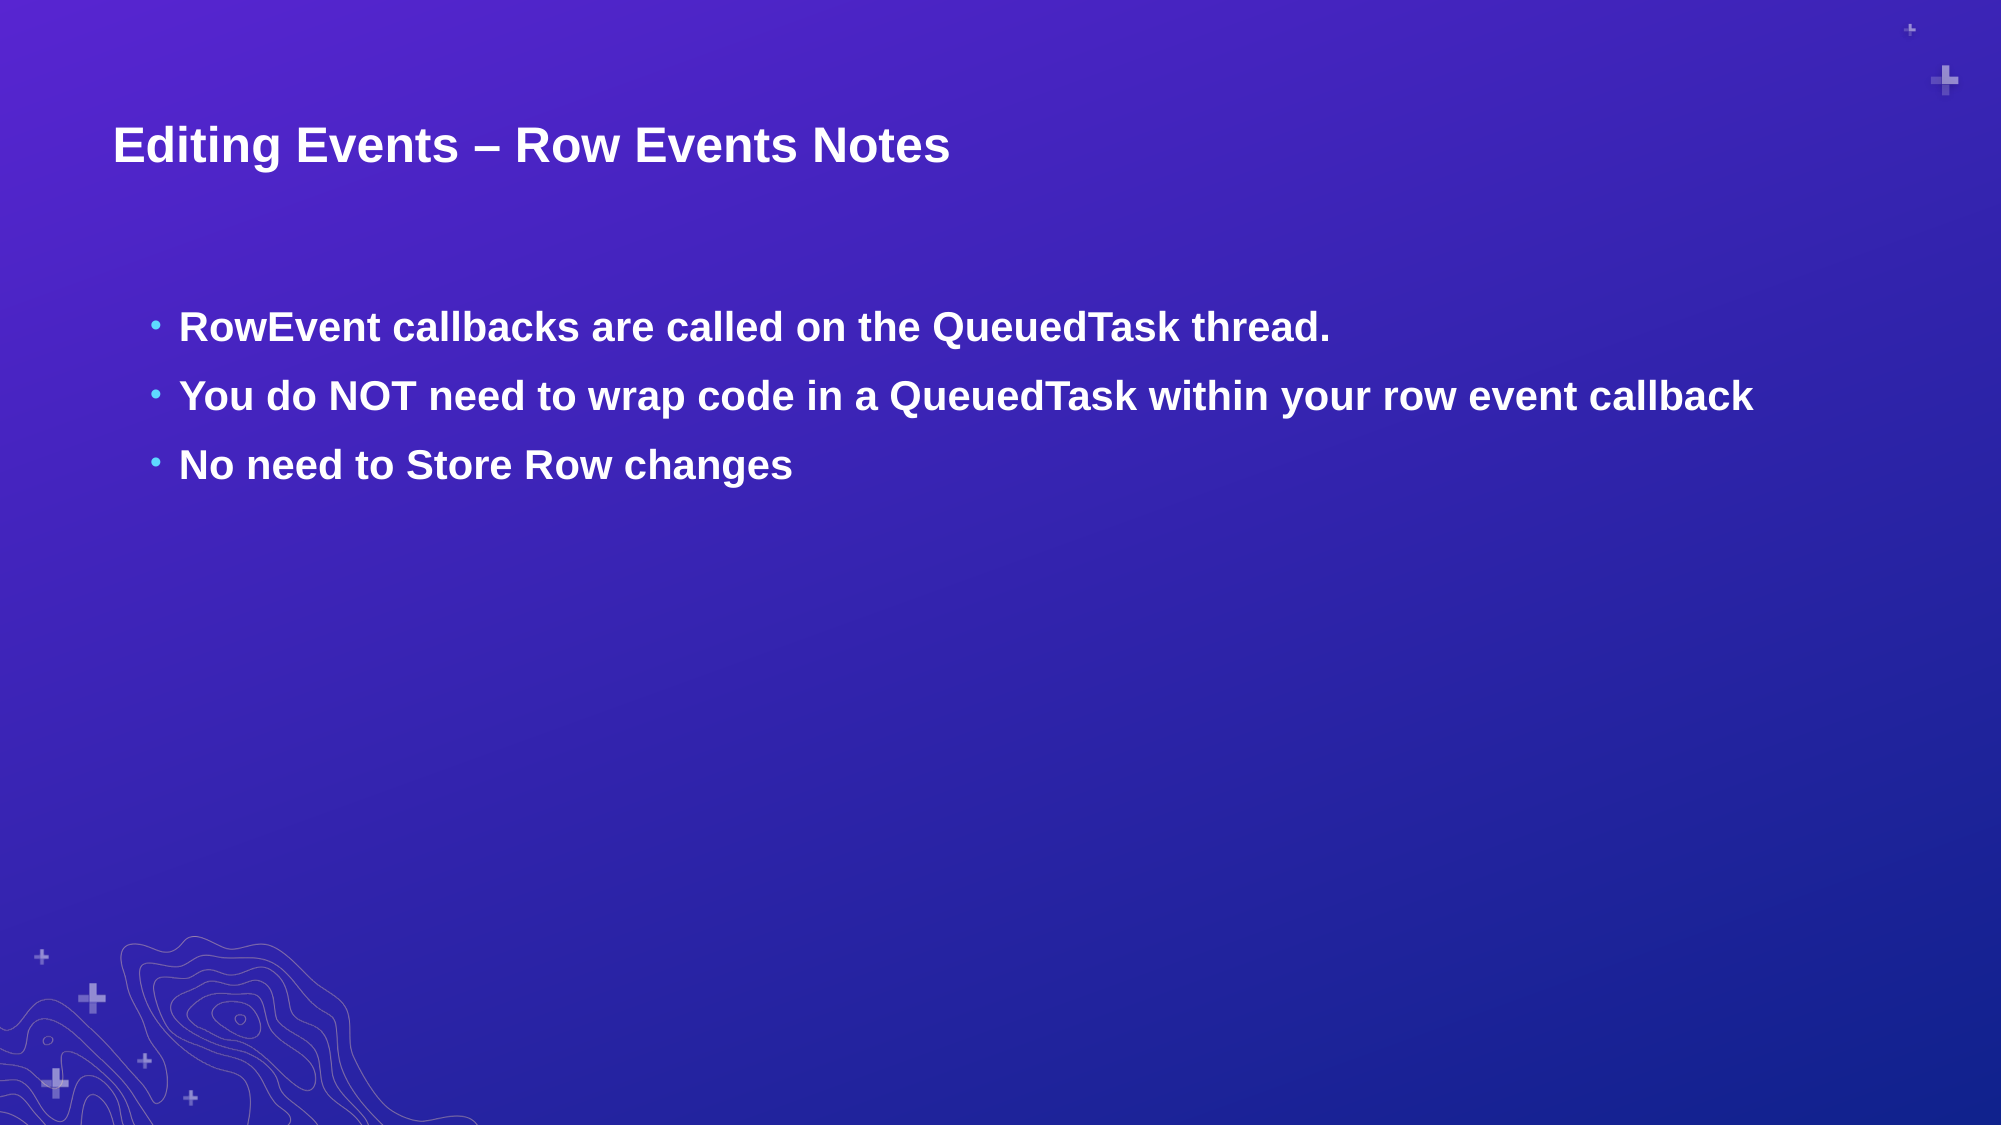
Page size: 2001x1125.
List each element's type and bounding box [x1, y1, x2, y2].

text_box [0, 0, 2000, 1125]
